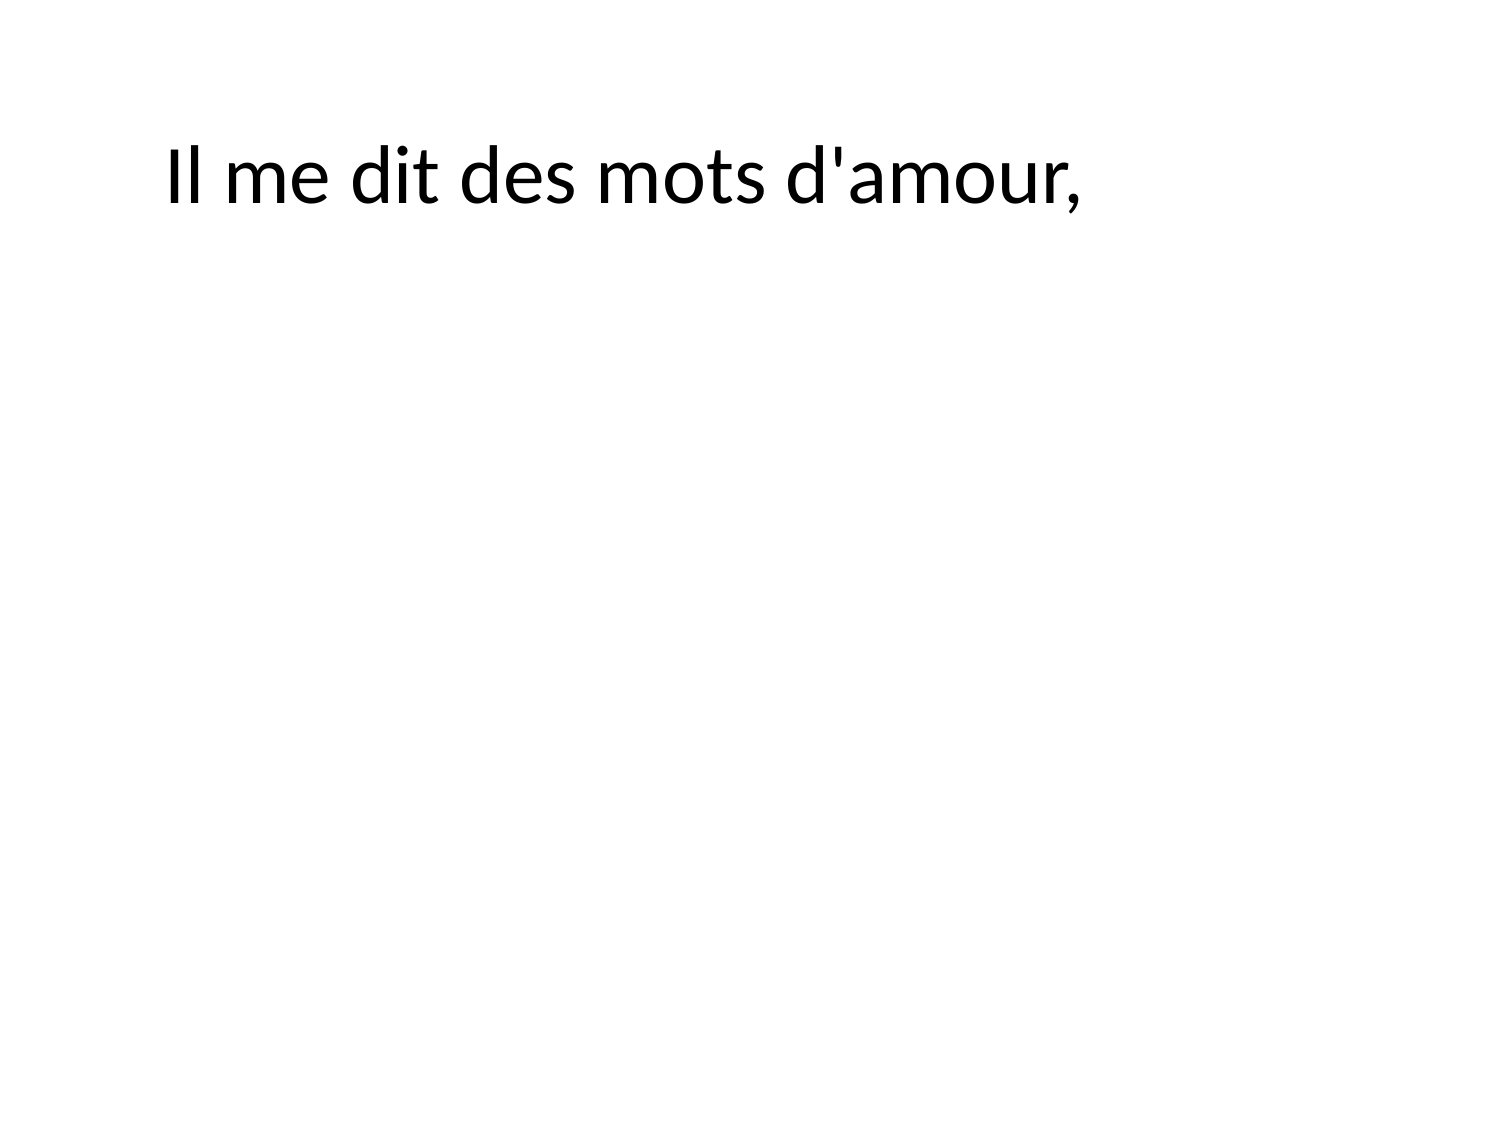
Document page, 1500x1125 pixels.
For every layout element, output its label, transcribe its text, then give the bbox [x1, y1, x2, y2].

text_box Il me dit des mots d'amour, [150, 112, 1500, 228]
